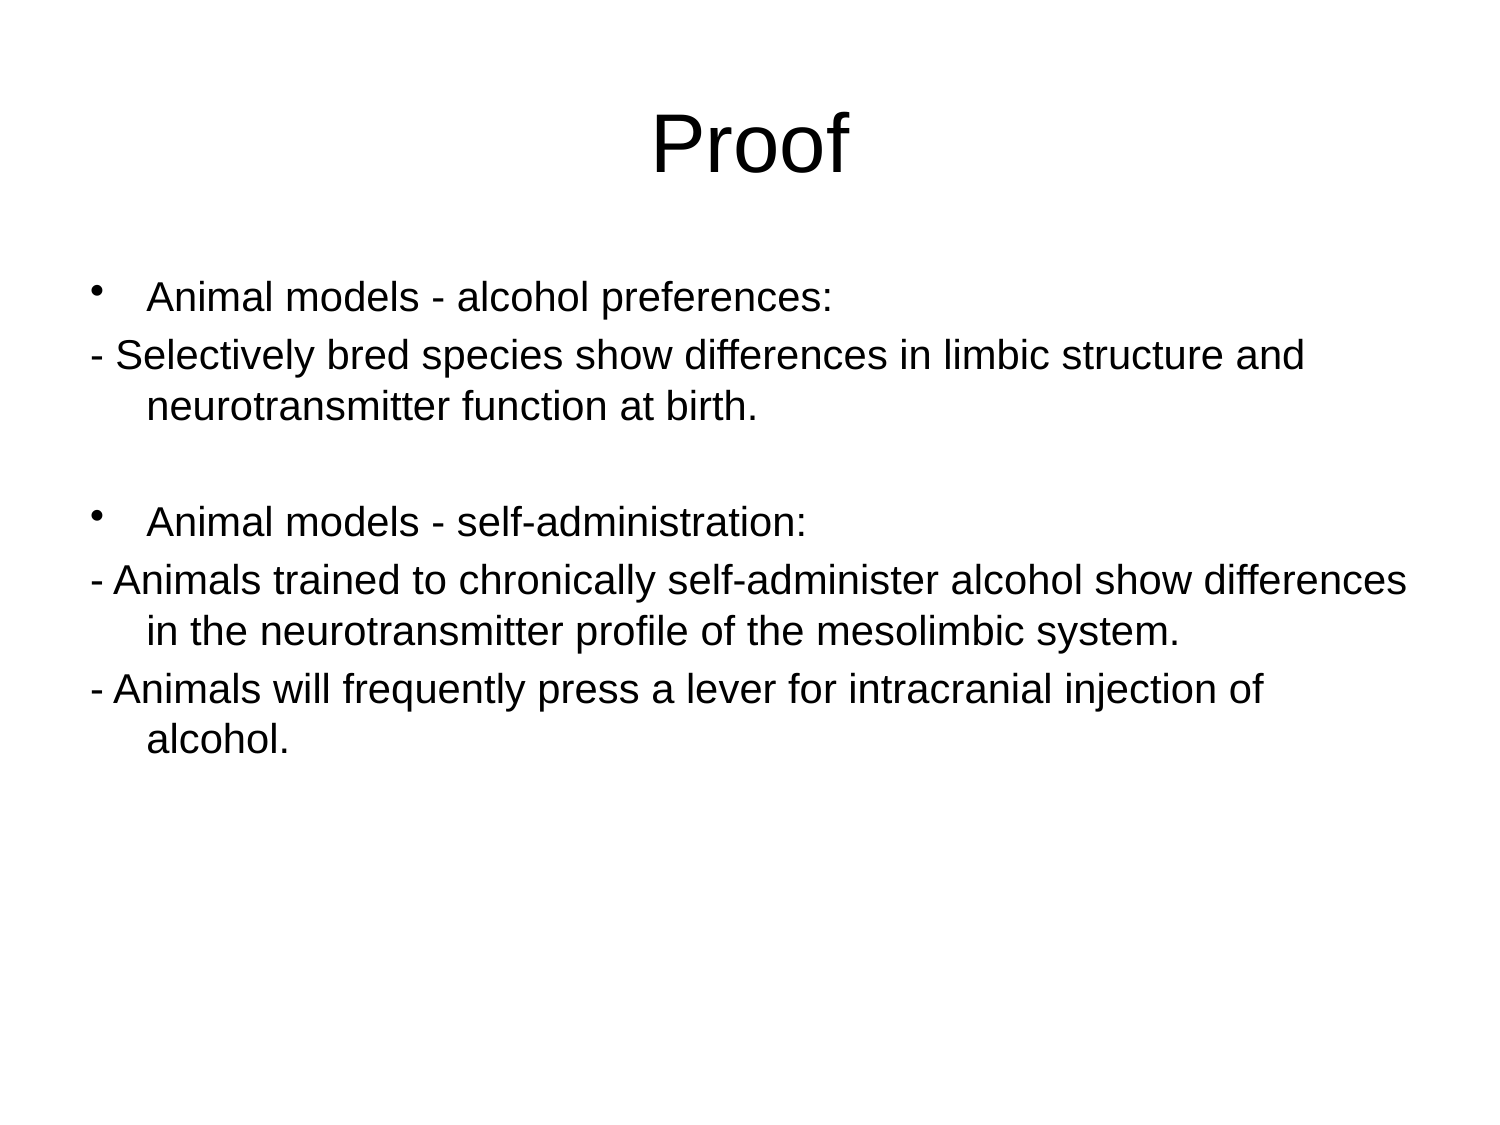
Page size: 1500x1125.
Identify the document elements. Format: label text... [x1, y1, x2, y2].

list Animal models - alcohol preferences: - Selectively bred species show differences in limbic structure and neurotransmitter function at birth. Animal models - self-administration: - Animals trained to chronically self-administer alcohol show differences in the neurotransmitter profile of the mesolimbic system. - Animals will frequently press a lever for intracranial injection of alcohol. [75, 262, 1425, 1005]
title Proof [75, 45, 1425, 233]
